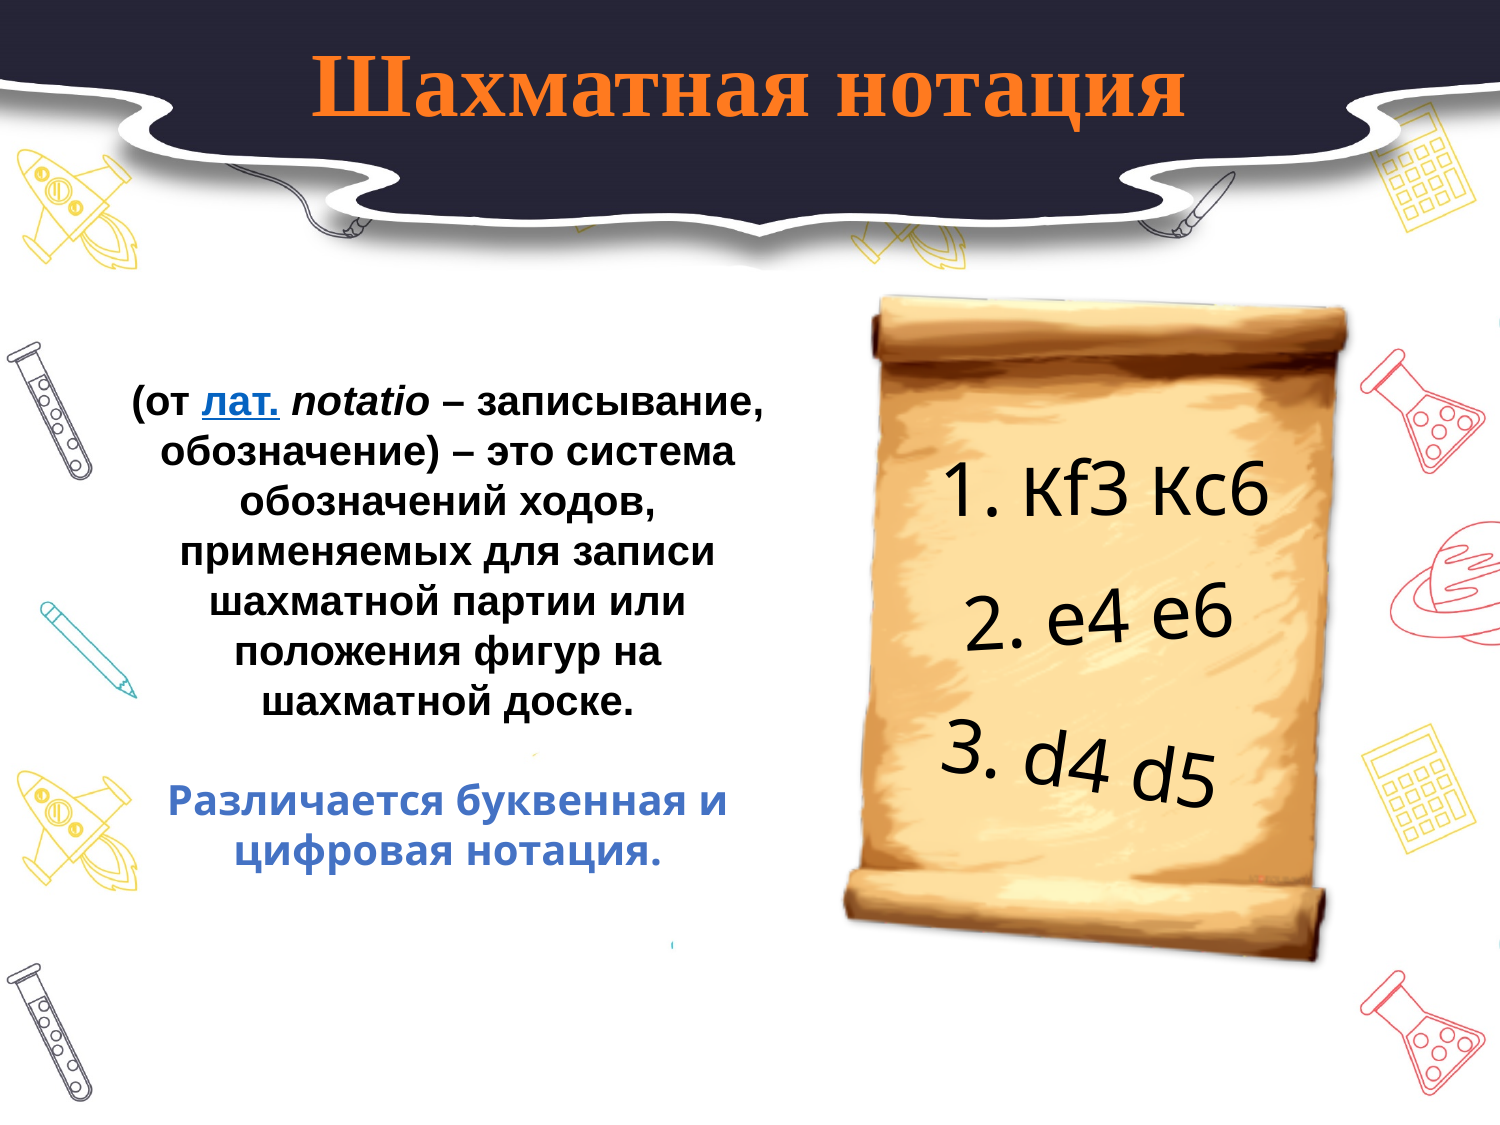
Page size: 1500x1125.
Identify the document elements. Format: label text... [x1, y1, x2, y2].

text_box Шахматная нотация [296, 17, 1203, 142]
picture [0, 0, 1500, 1125]
text_box (от лат. notatio – записывание, обозначение) – это система обозначений ходов, применяемых для записи шахматной партии или положения фигур на шахматной доске. Различается буквенная и цифровая нотация. [112, 326, 784, 882]
